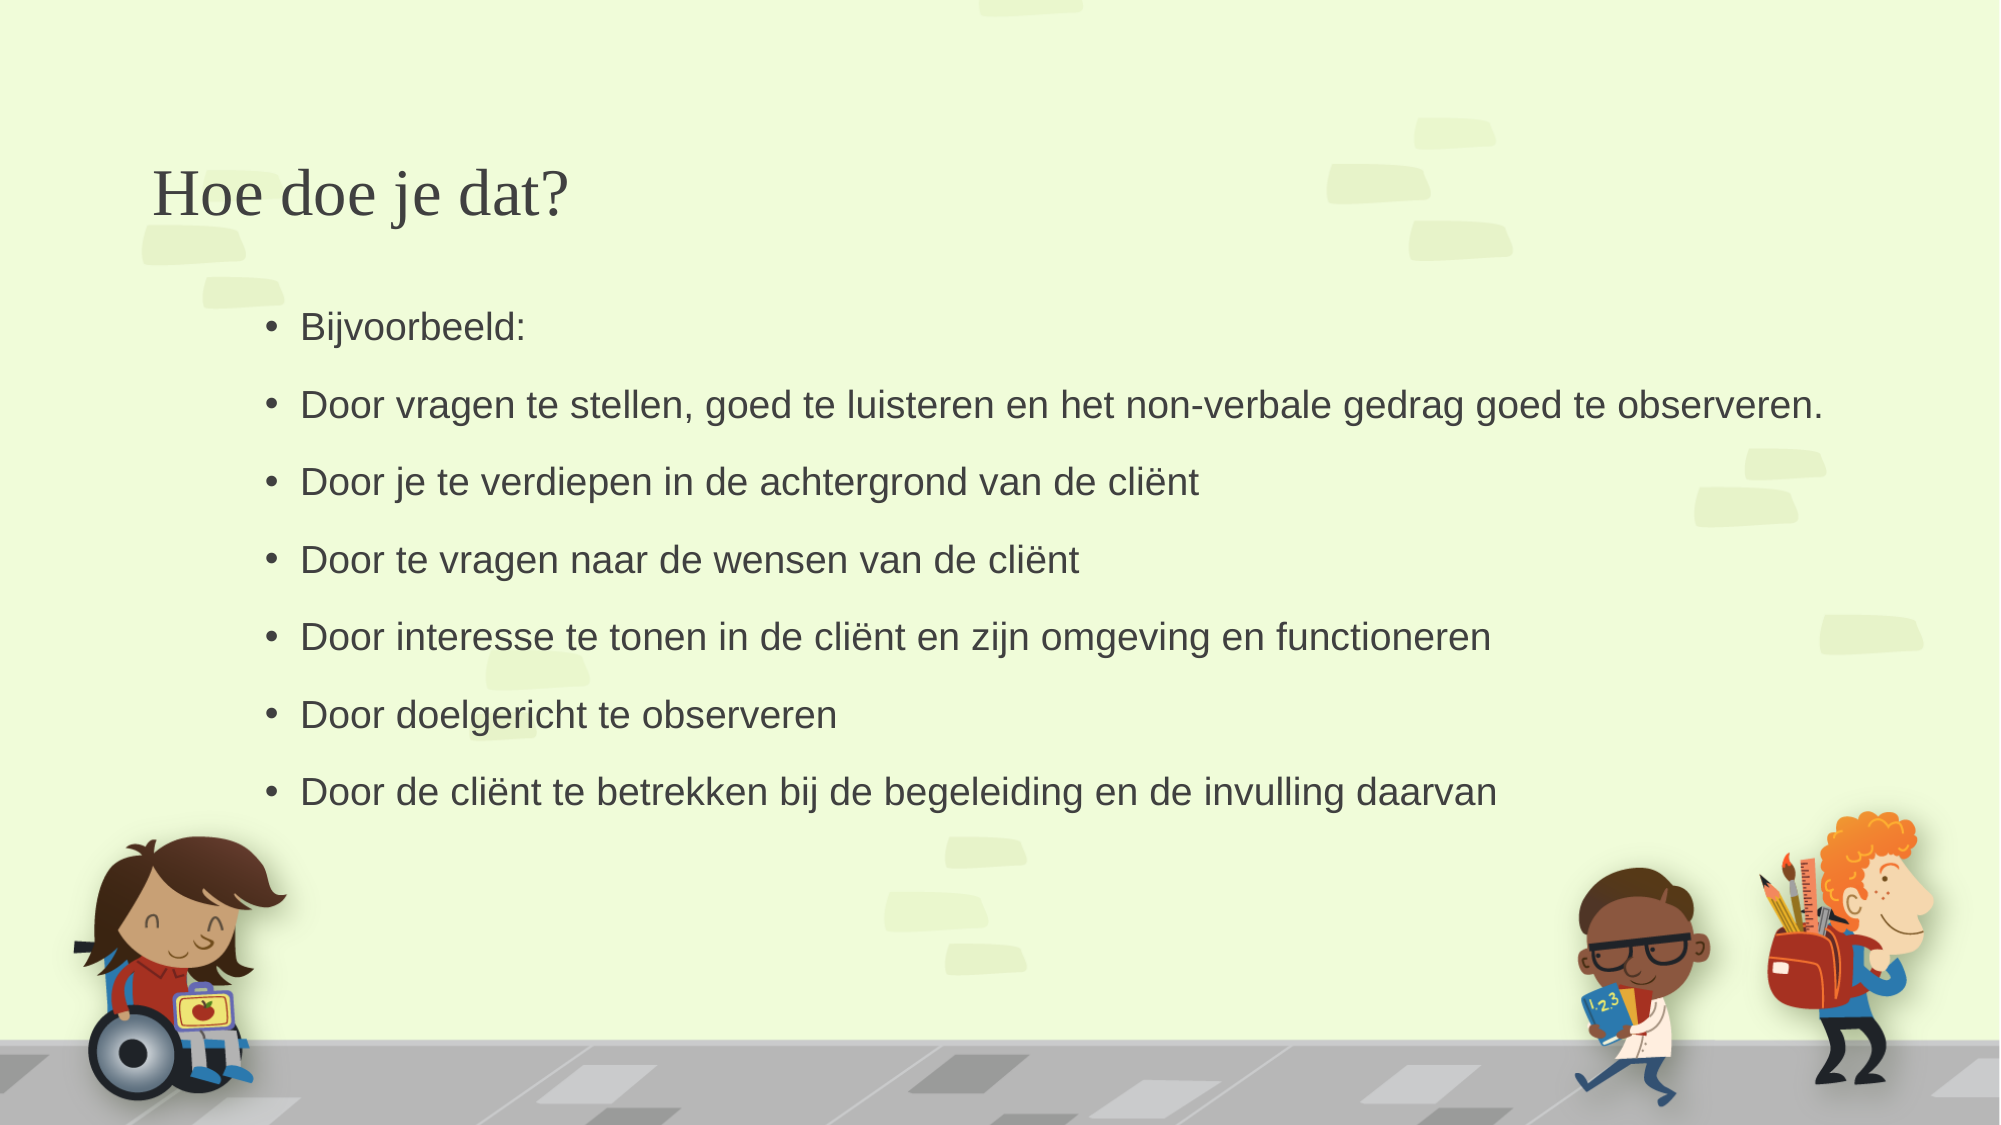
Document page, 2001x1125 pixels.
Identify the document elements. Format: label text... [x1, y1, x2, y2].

list Bijvoorbeeld: Door vragen te stellen, goed te luisteren en het non-verbale gedrag goed te observeren. Door je te verdiepen in de achtergrond van de cliënt Door te vragen naar de wensen van de cliënt Door interesse te tonen in de cliënt en zijn omgeving en functioneren Door doelgericht te observeren Door de cliënt te betrekken bij de begeleiding en de invulling daarvan [249, 299, 1851, 870]
picture [0, 0, 2000, 1125]
title Hoe doe je dat? [137, 59, 1750, 238]
